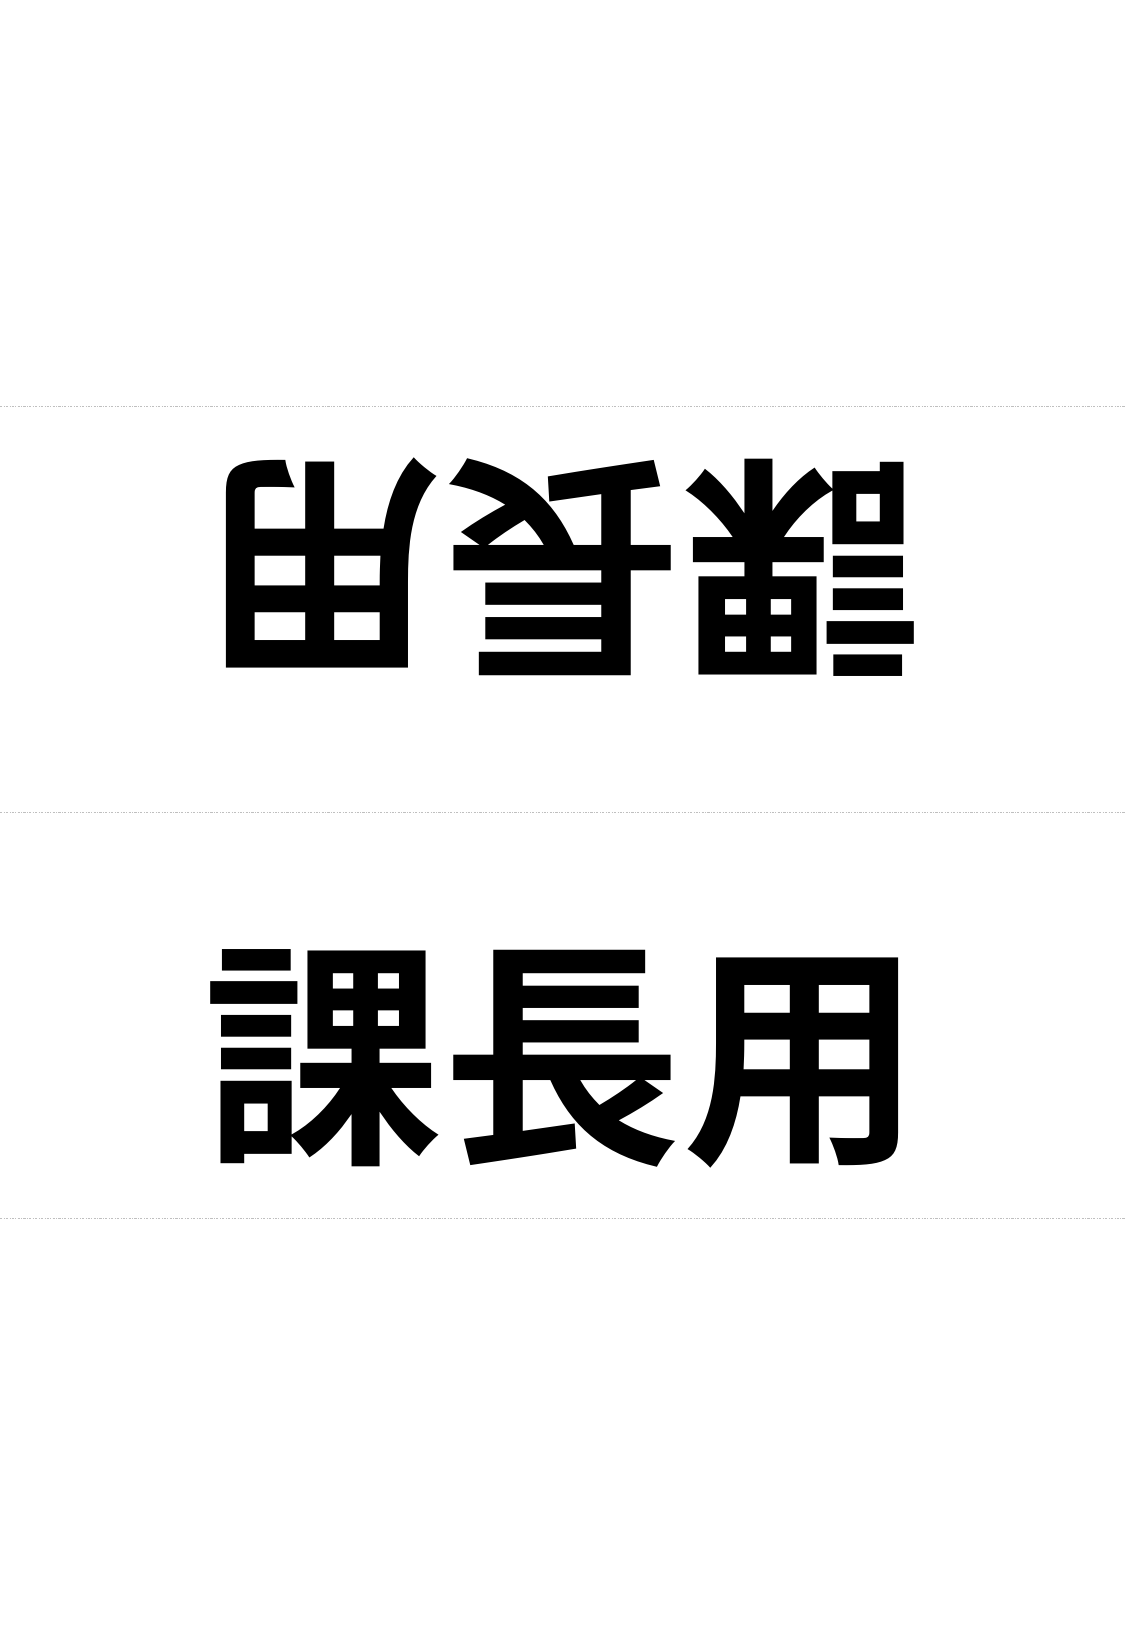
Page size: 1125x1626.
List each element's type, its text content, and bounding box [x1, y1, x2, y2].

text_box 課長用 [188, 425, 937, 728]
text_box 課長用 [188, 898, 937, 1201]
